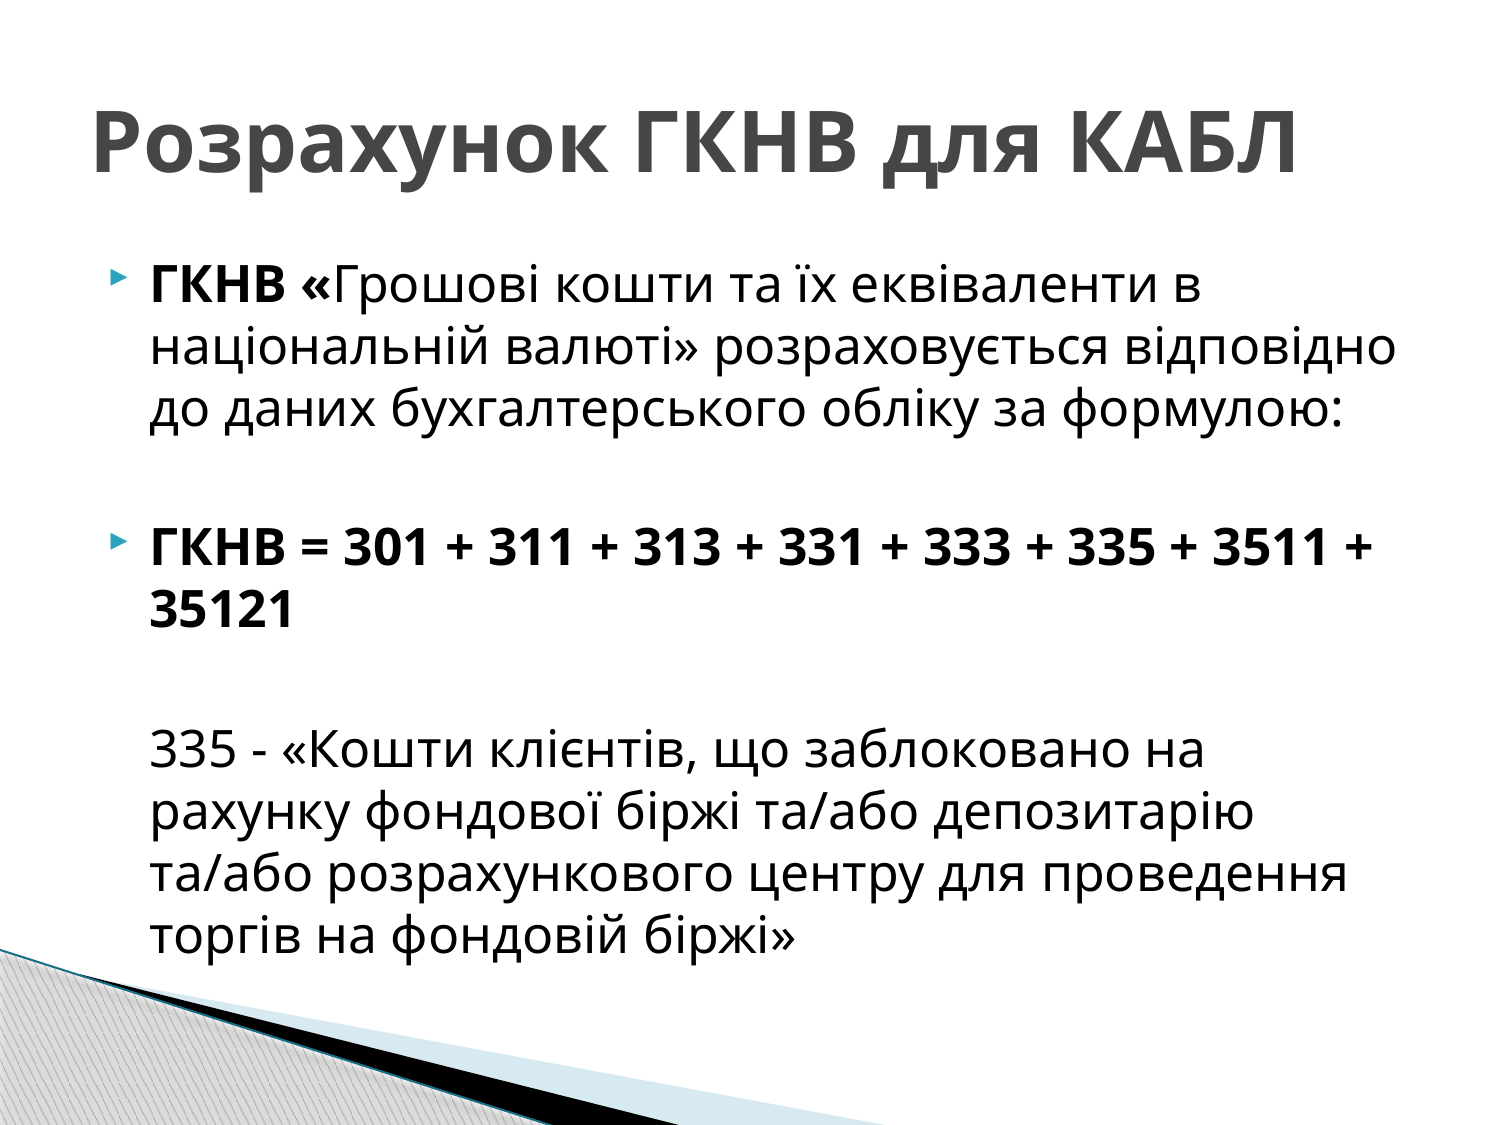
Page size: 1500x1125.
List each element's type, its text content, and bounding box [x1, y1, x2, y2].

list ГКНВ «Грошові кошти та їх еквіваленти в національній валюті» розраховується відповідно до даних бухгалтерського обліку за формулою: ГКНВ = 301 + 311 + 313 + 331 + 333 + 335 + 3511 + 35121 335 - «Кошти клієнтів, що заблоковано на рахунку фондової біржі та/або депозитарію та/або розрахункового центру для проведення торгів на фондовій біржі» [75, 243, 1425, 986]
title Розрахунок ГКНВ для КАБЛ [75, 45, 1425, 233]
